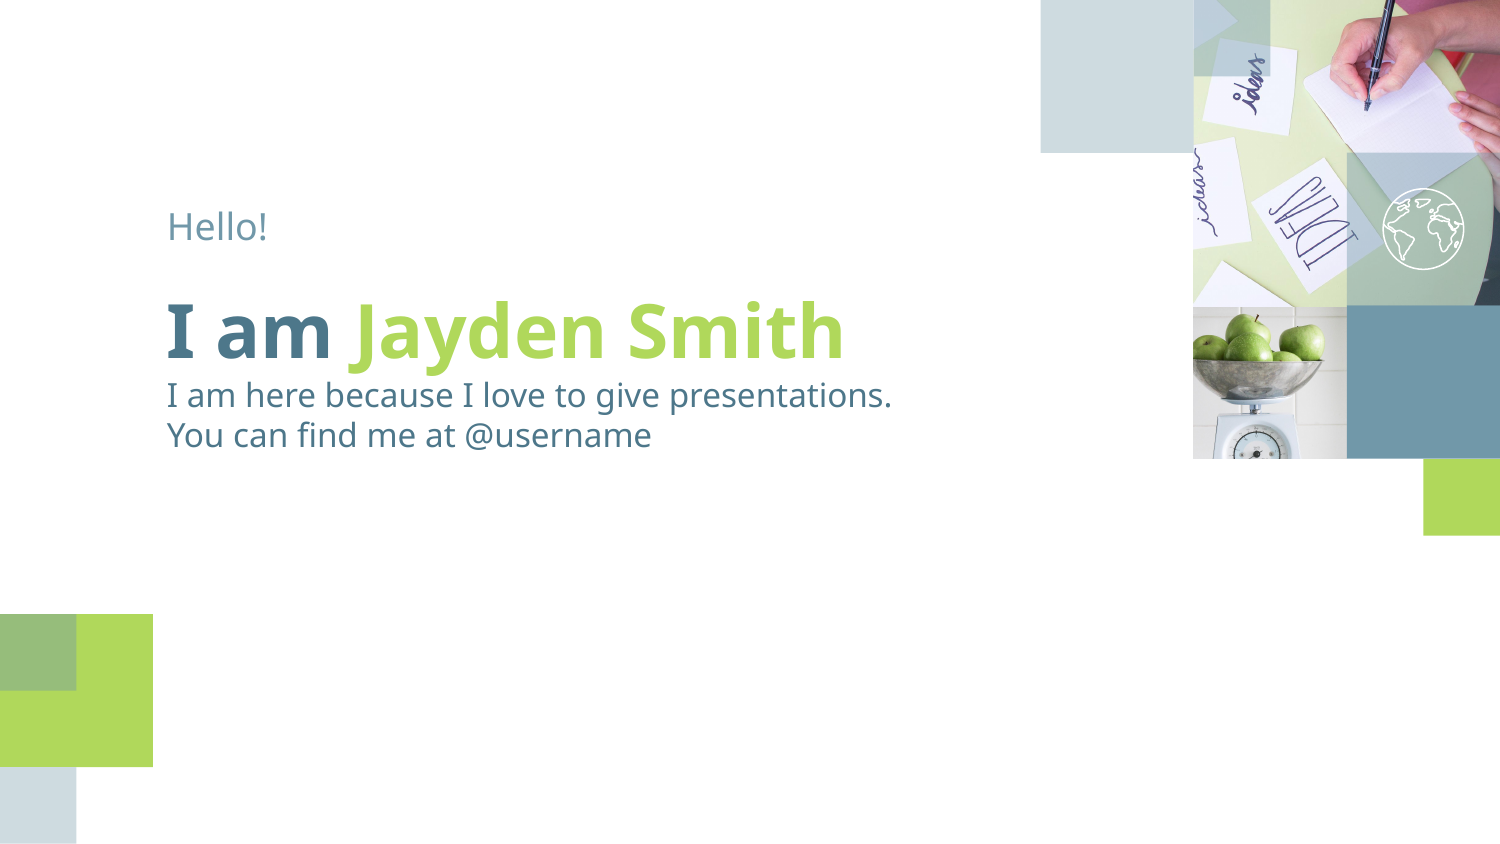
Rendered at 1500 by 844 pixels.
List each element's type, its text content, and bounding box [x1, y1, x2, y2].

picture [1193, 0, 1500, 459]
title Hello! [151, 72, 1042, 263]
subtitle I am Jayden Smith I am here because I love to give presentations. You can find me at @username [151, 268, 1042, 530]
